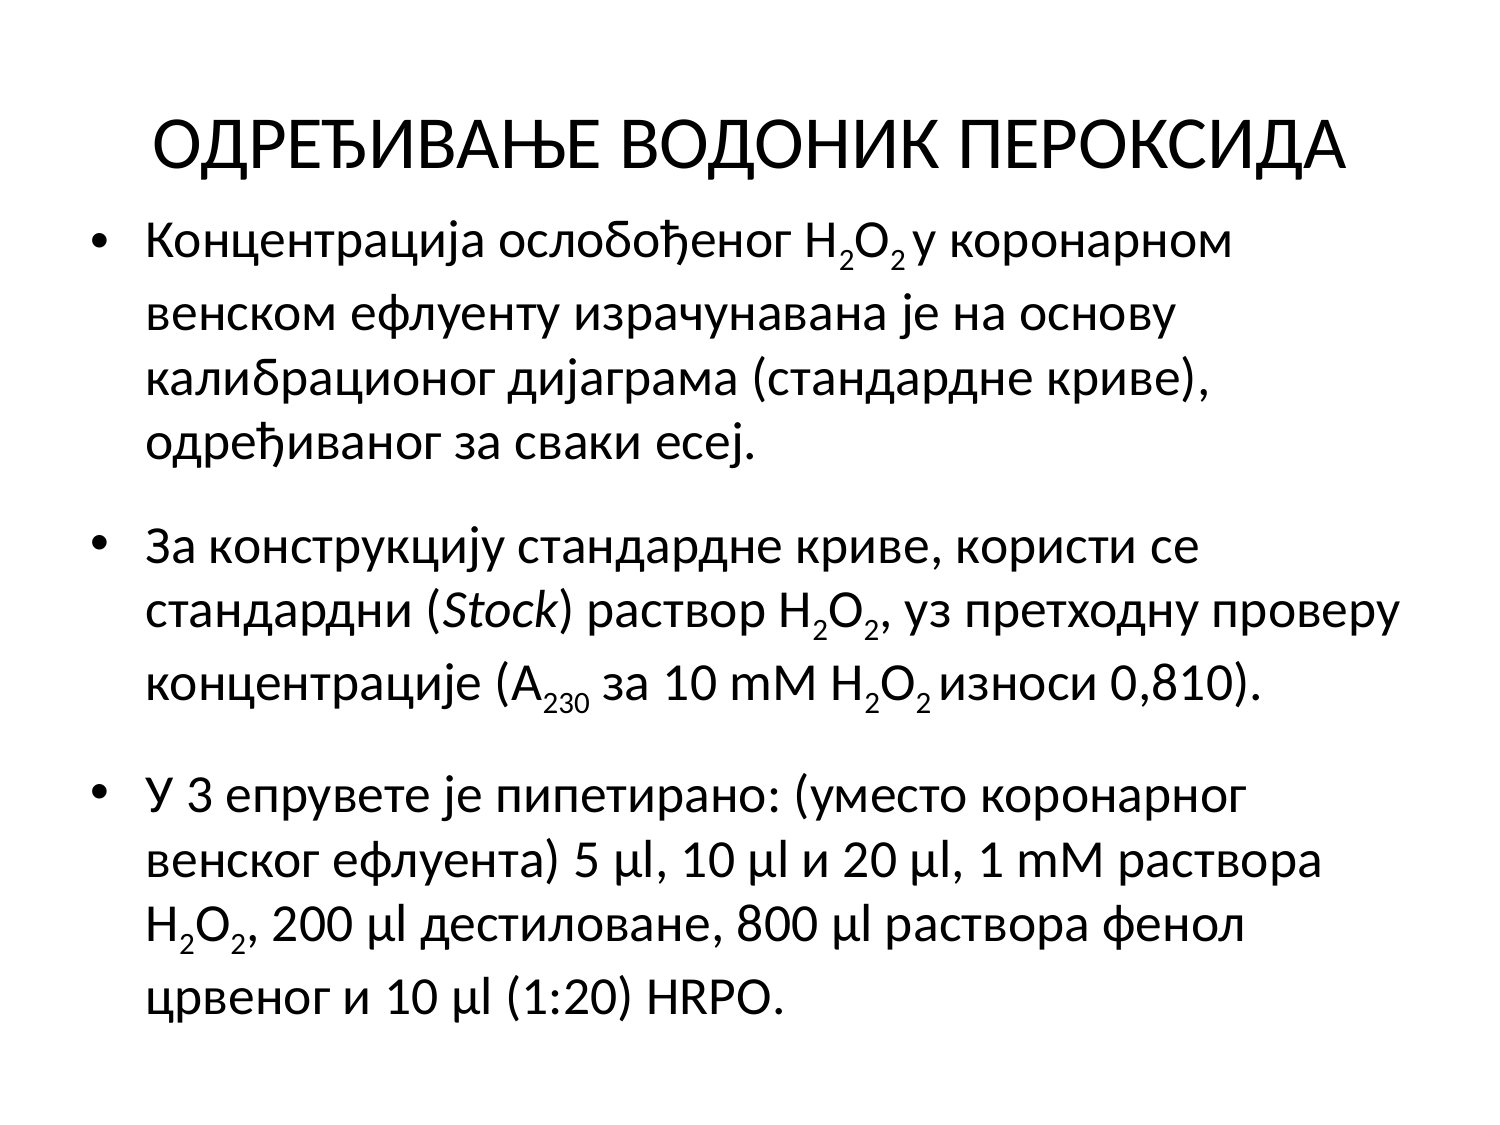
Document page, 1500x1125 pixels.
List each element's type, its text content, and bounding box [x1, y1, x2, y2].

title ОДРЕЂИВАЊЕ ВОДОНИК ПЕРОКСИДА [75, 45, 1425, 196]
list Концентрација ослобођеног Н2О2 у коронарном венском ефлуенту израчунавана је на основу калибрационог дијаграма (стандардне криве), одређиваног за сваки есеј. За конструкцију стандардне криве, користи се стандардни (Stock) раствор Н2О2, уз претходну проверу концентрације (А230 за 10 mМ Н2О2 износи 0,810). У 3 епрувете је пипетирано: (уместо коронарног венског ефлуента) 5 μl, 10 μl и 20 μl, 1 mМ раствора Н2О2, 200 μl дестиловане, 800 μl раствора фенол црвеног и 10 μl (1:20) HRPO. [75, 196, 1425, 1094]
